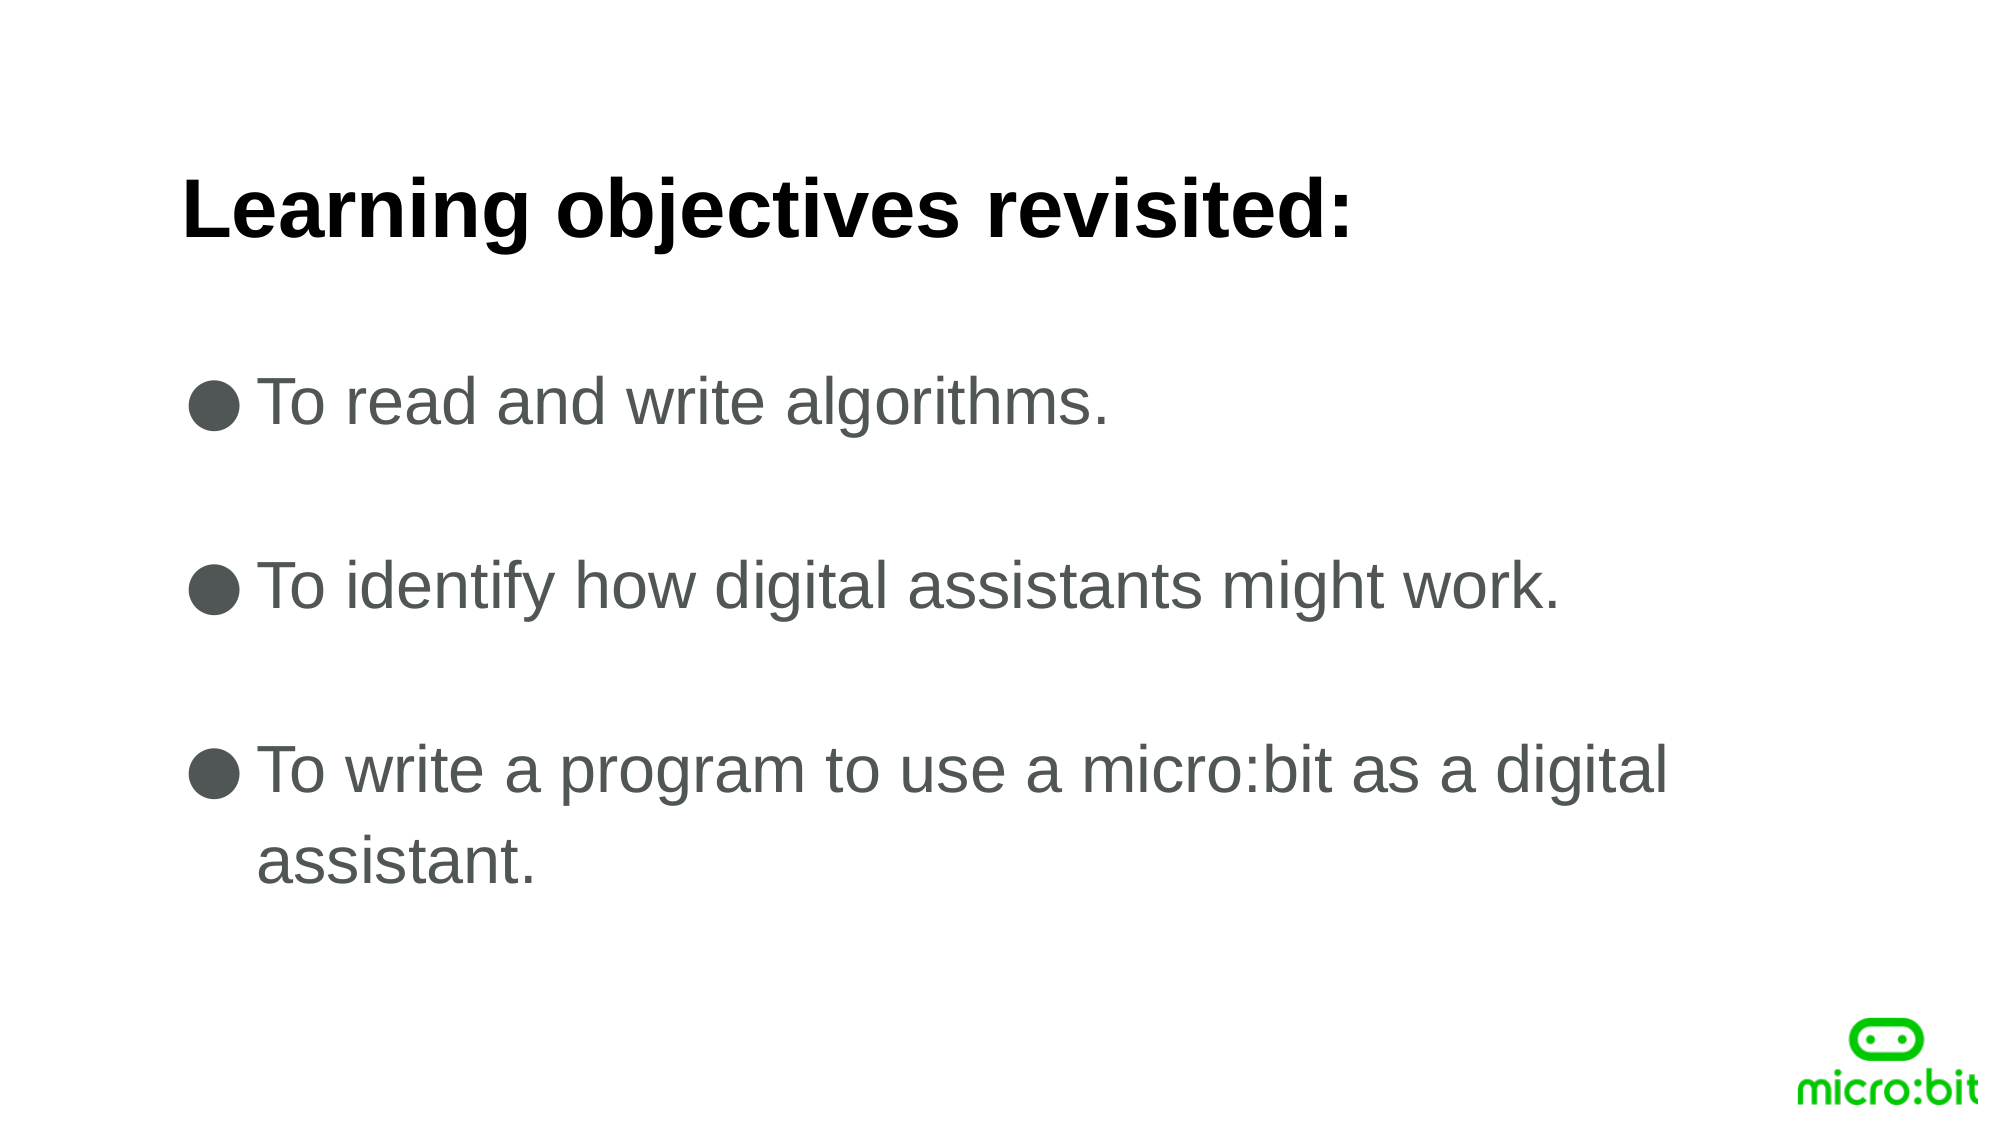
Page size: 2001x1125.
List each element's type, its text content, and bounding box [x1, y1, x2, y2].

picture [1797, 1017, 1978, 1106]
text_box Learning objectives revisited: To read and write algorithms. To identify how digital assistants might work. To write a program to use a micro:bit as a digital assistant. [166, 60, 1918, 884]
